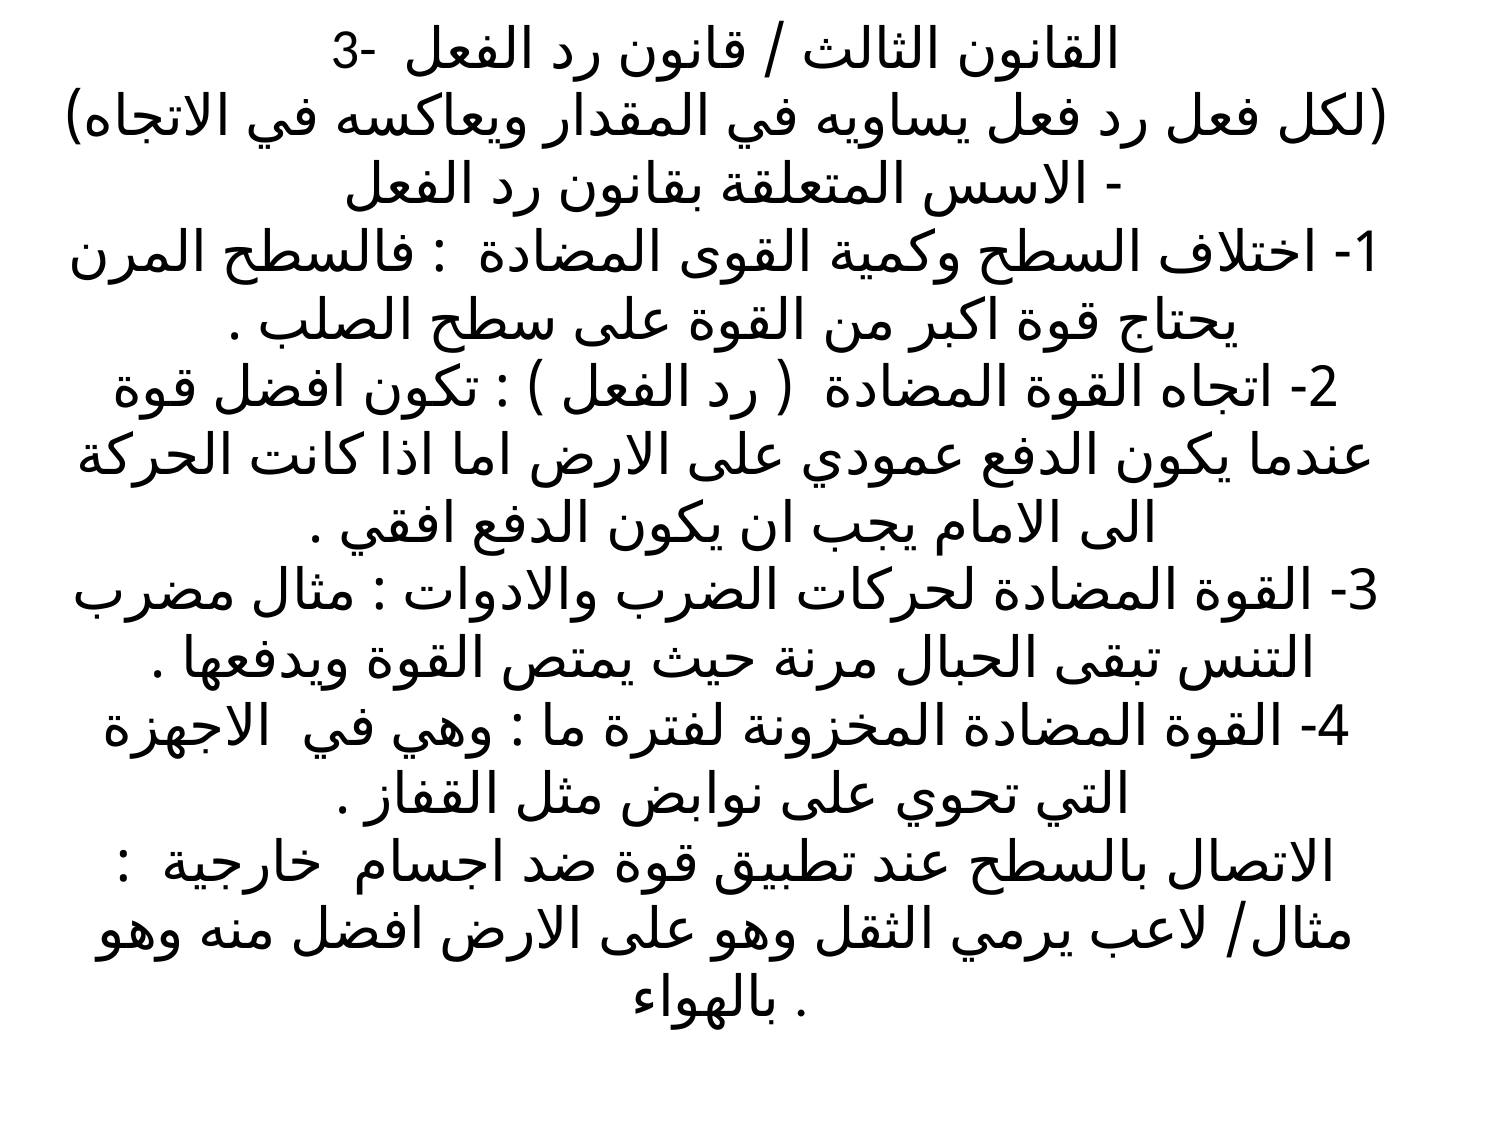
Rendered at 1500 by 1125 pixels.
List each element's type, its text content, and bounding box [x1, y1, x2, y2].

title 3- القانون الثالث / قانون رد الفعل (لكل فعل رد فعل يساويه في المقدار ويعاكسه في الاتجاه) - الاسس المتعلقة بقانون رد الفعل 1- اختلاف السطح وكمية القوى المضادة : فالسطح المرن يحتاج قوة اكبر من القوة على سطح الصلب . 2- اتجاه القوة المضادة ( رد الفعل ) : تكون افضل قوة عندما يكون الدفع عمودي على الارض اما اذا كانت الحركة الى الامام يجب ان يكون الدفع افقي . 3- القوة المضادة لحركات الضرب والادوات : مثال مضرب التنس تبقى الحبال مرنة حيث يمتص القوة ويدفعها . 4- القوة المضادة المخزونة لفترة ما : وهي في الاجهزة التي تحوي على نوابض مثل القفاز . الاتصال بالسطح عند تطبيق قوة ضد اجسام خارجية : مثال/ لاعب يرمي الثقل وهو على الارض افضل منه وهو بالهواء . [41, 0, 1412, 1040]
